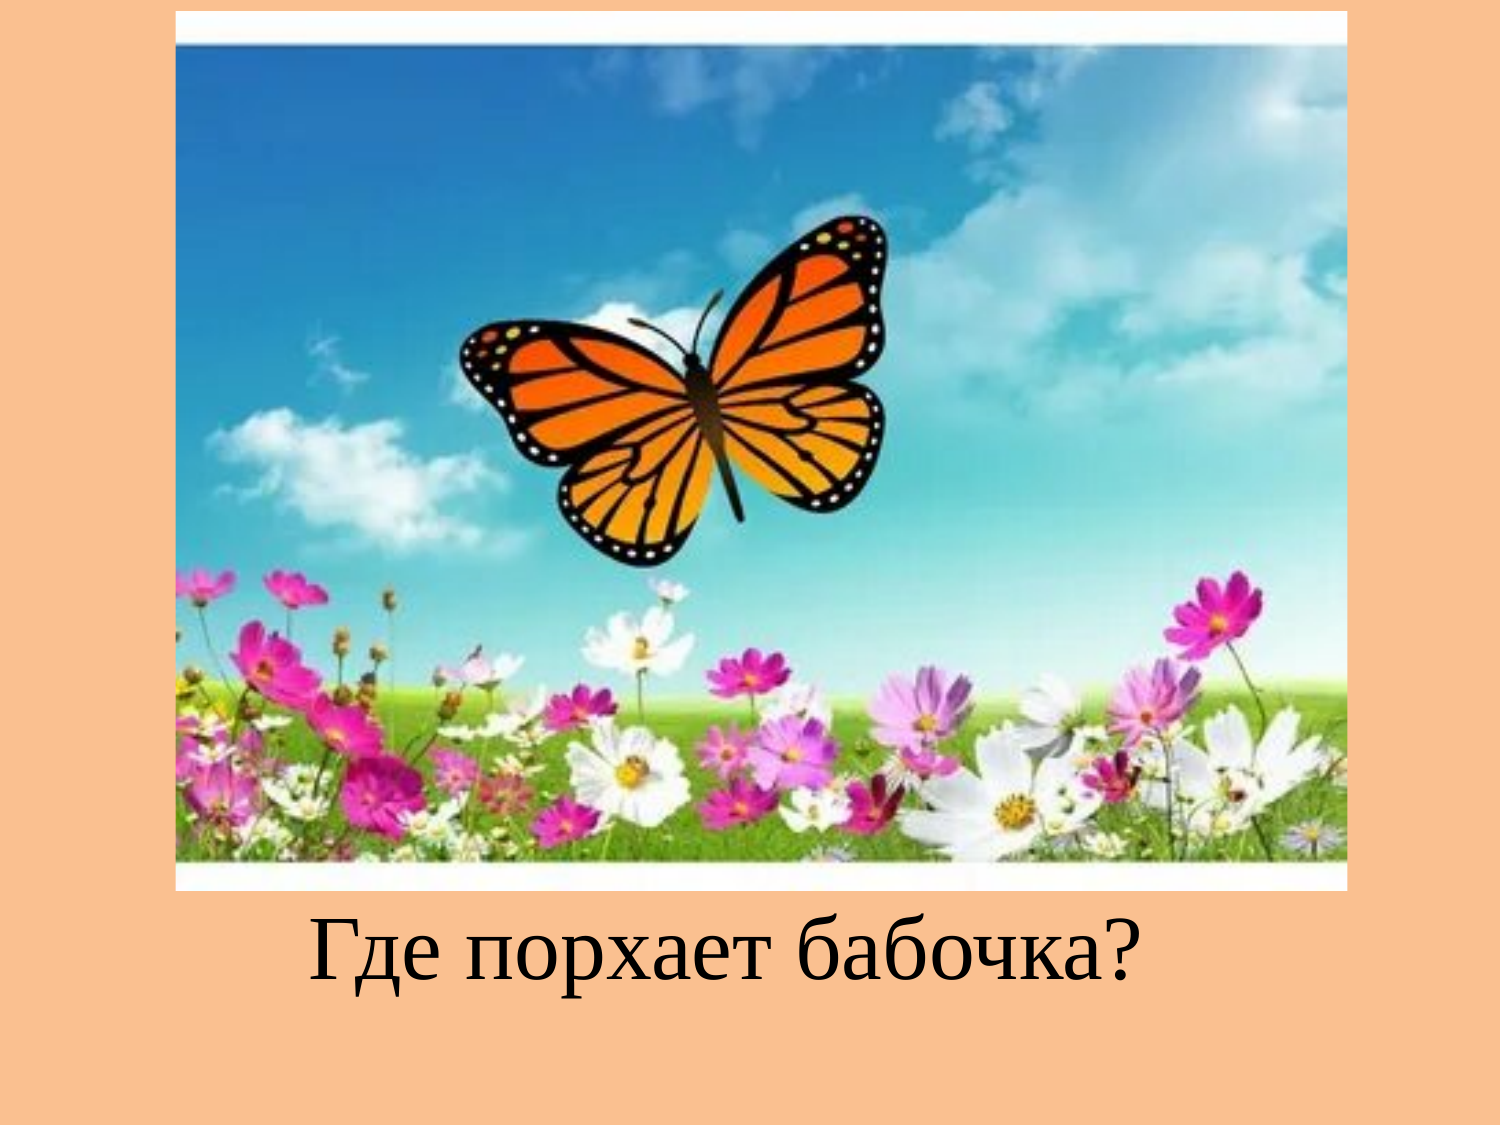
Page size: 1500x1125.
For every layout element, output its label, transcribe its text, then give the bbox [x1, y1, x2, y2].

list Где порхает бабочка? [294, 899, 1194, 1013]
picture [175, 11, 1348, 891]
